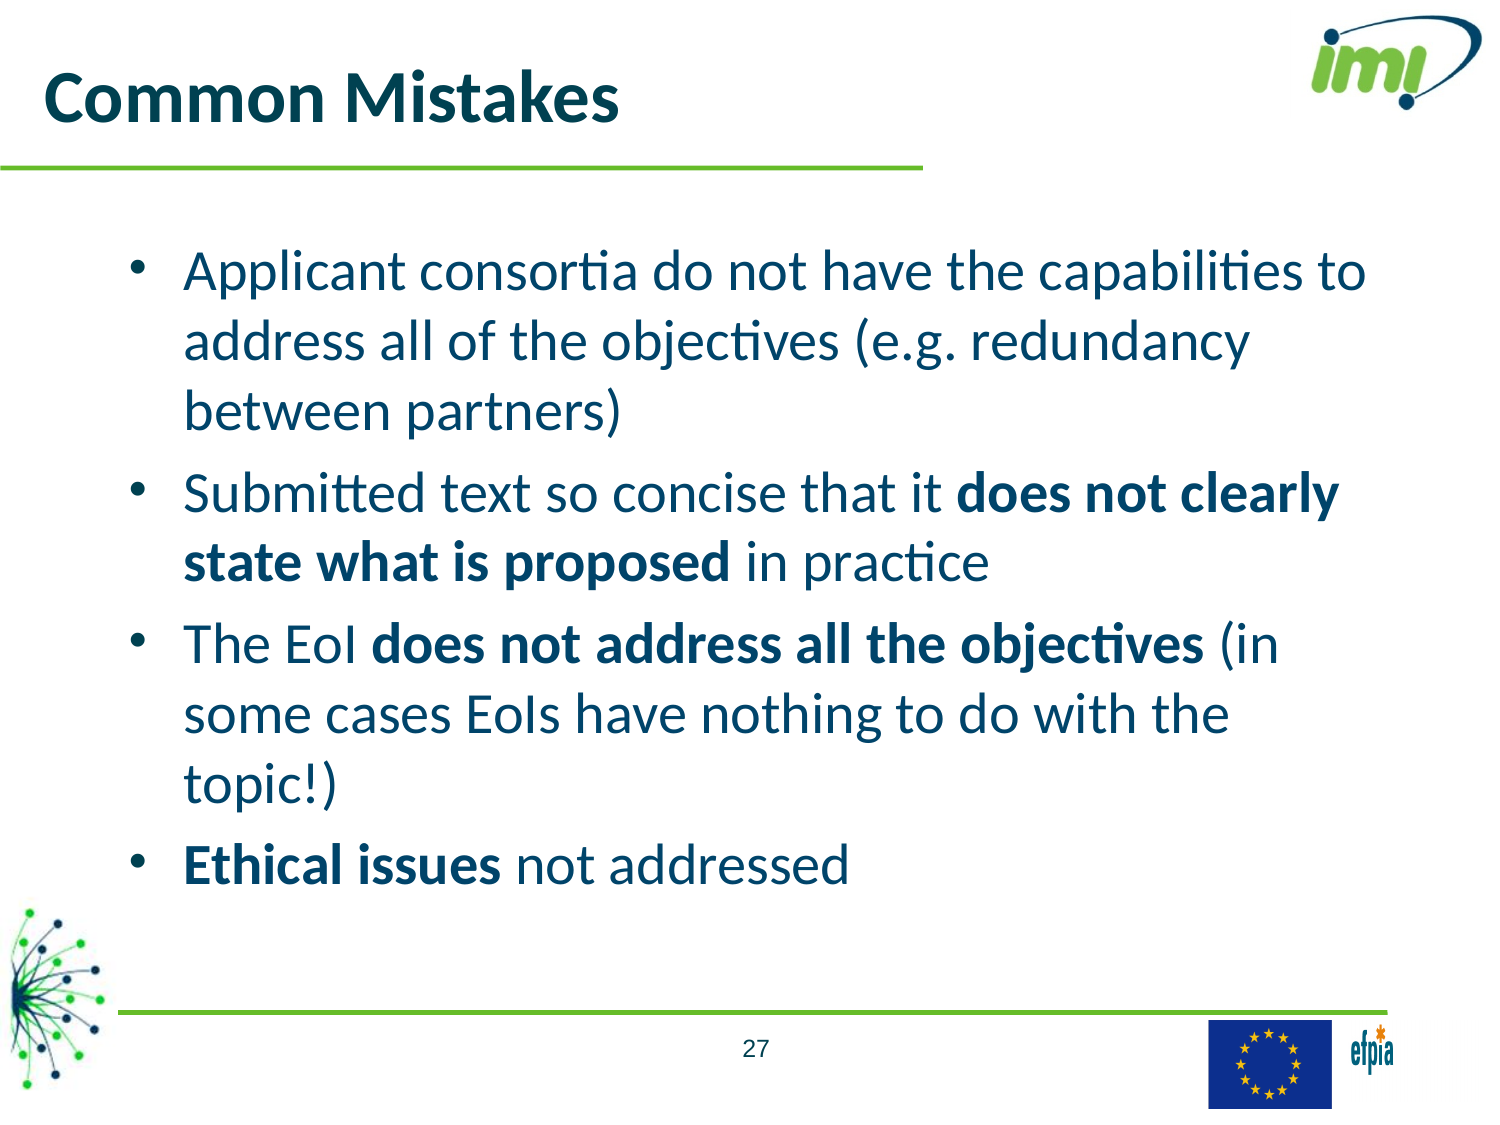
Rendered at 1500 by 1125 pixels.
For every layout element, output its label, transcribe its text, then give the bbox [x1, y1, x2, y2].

picture [1348, 1020, 1479, 1102]
title Common Mistakes [29, 42, 1030, 143]
picture [1290, 9, 1486, 118]
list Applicant consortia do not have the capabilities to address all of the objectives (e.g. redundancy between partners) Submitted text so concise that it does not clearly state what is proposed in practice The EoI does not address all the objectives (in some cases EoIs have nothing to do with the topic!) Ethical issues not addressed [112, 224, 1388, 1000]
picture [0, 855, 118, 1099]
footer 27 [362, 1025, 1150, 1100]
